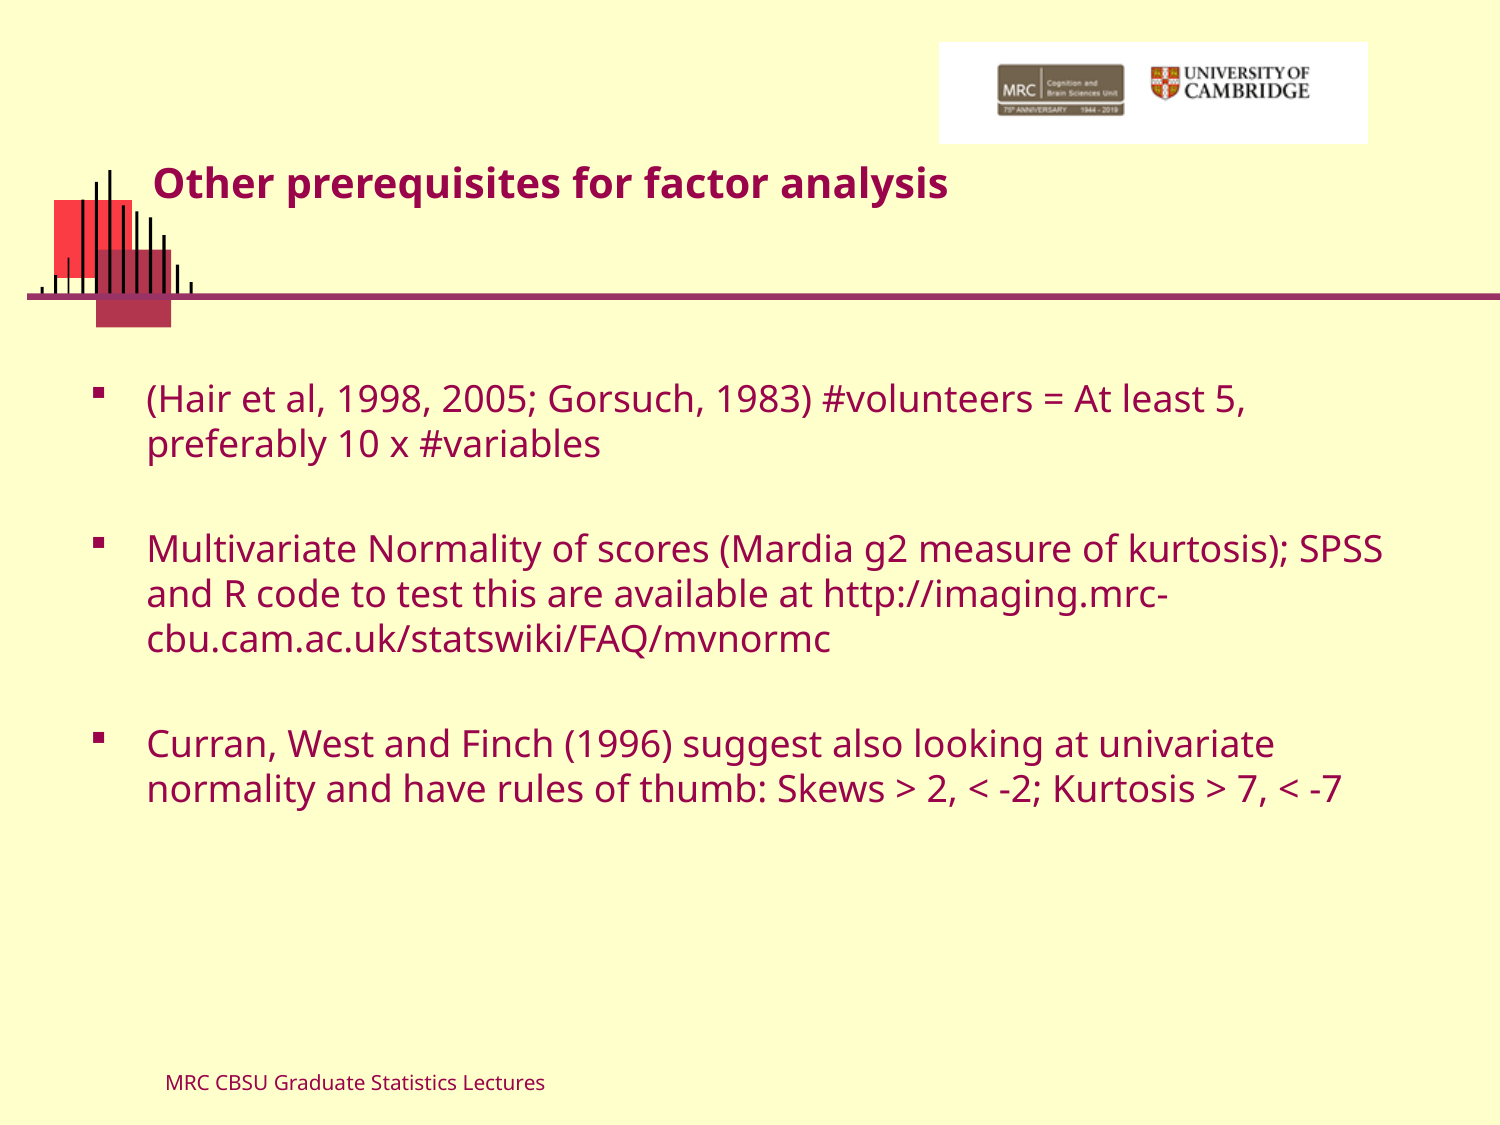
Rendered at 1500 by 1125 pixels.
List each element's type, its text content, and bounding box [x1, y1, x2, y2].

picture [939, 42, 1368, 144]
title Other prerequisites for factor analysis [137, 137, 988, 233]
footer MRC CBSU Graduate Statistics Lectures [149, 1062, 988, 1101]
list (Hair et al, 1998, 2005; Gorsuch, 1983) #volunteers = At least 5, preferably 10 x #variables Multivariate Normality of scores (Mardia g2 measure of kurtosis); SPSS and R code to test this are available at http://imaging.mrc-cbu.cam.ac.uk/statswiki/FAQ/mvnormc Curran, West and Finch (1996) suggest also looking at univariate normality and have rules of thumb: Skews > 2, < -2; Kurtosis > 7, < -7 [75, 262, 1425, 1038]
